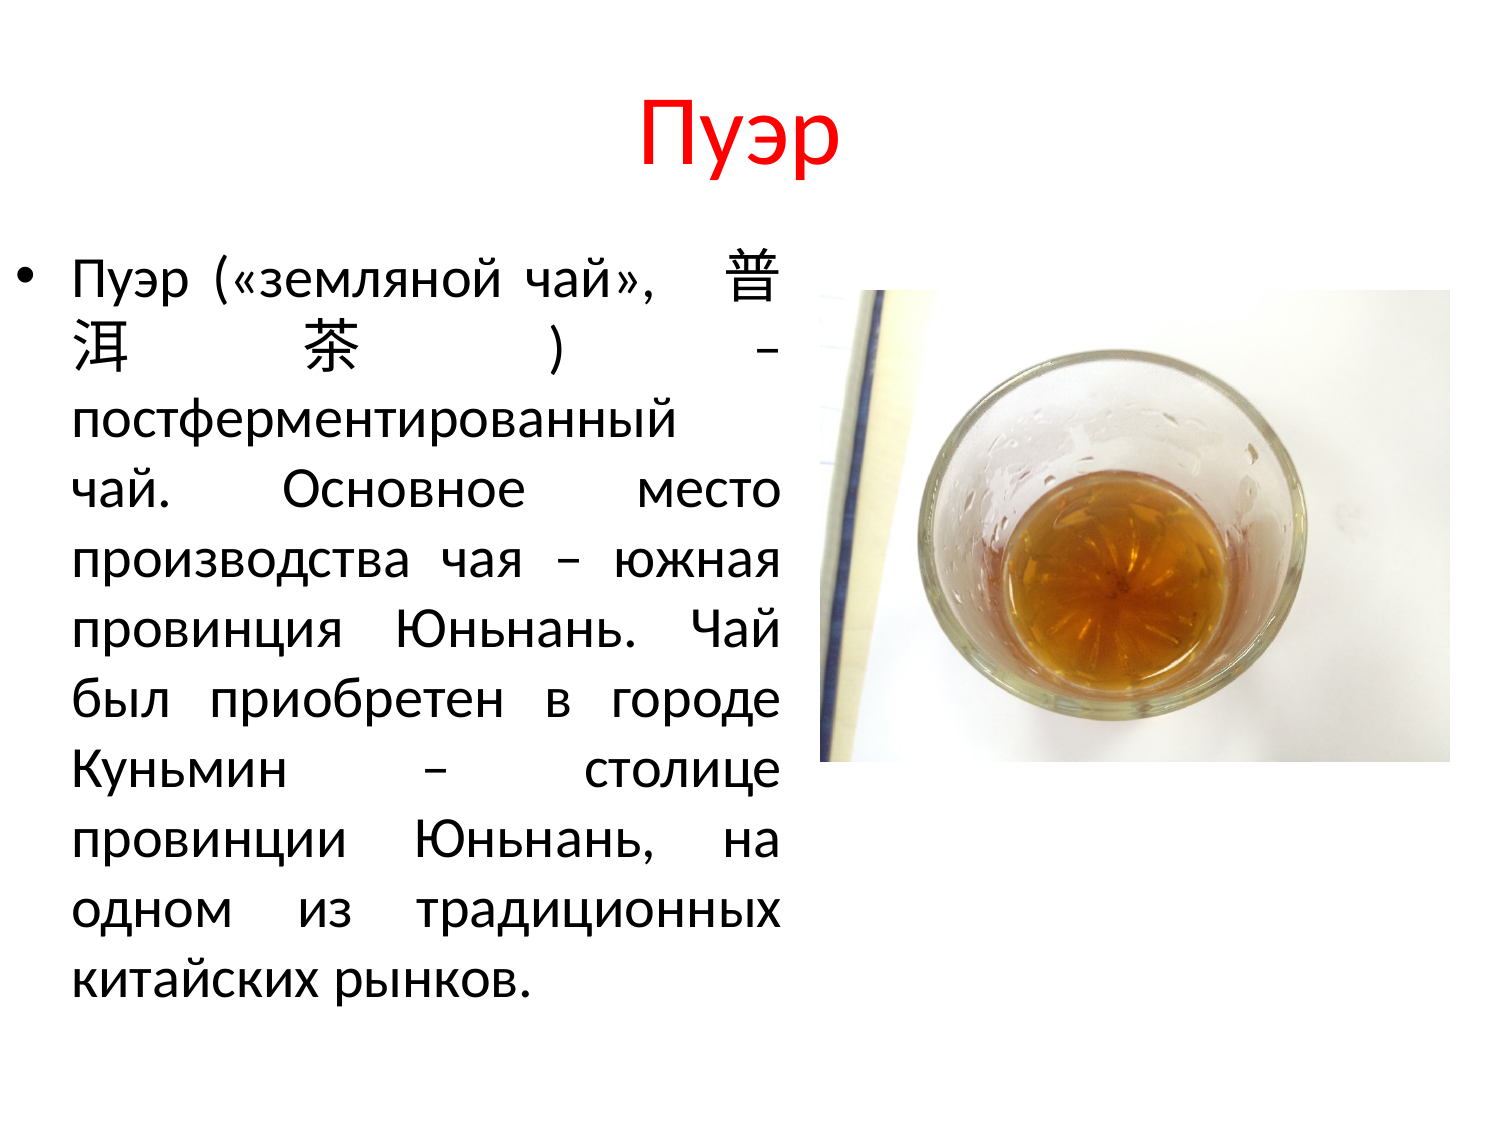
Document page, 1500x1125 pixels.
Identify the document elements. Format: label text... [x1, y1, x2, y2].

list Пуэр («земляной чай», 普洱茶) – постферментированный чай. Основное место производства чая – южная провинция Юньнань. Чай был приобретен в городе Куньмин – столице провинции Юньнань, на одном из традиционных китайских рынков. [0, 231, 798, 975]
title Пуэр [64, 30, 1415, 219]
picture [820, 290, 1450, 763]
